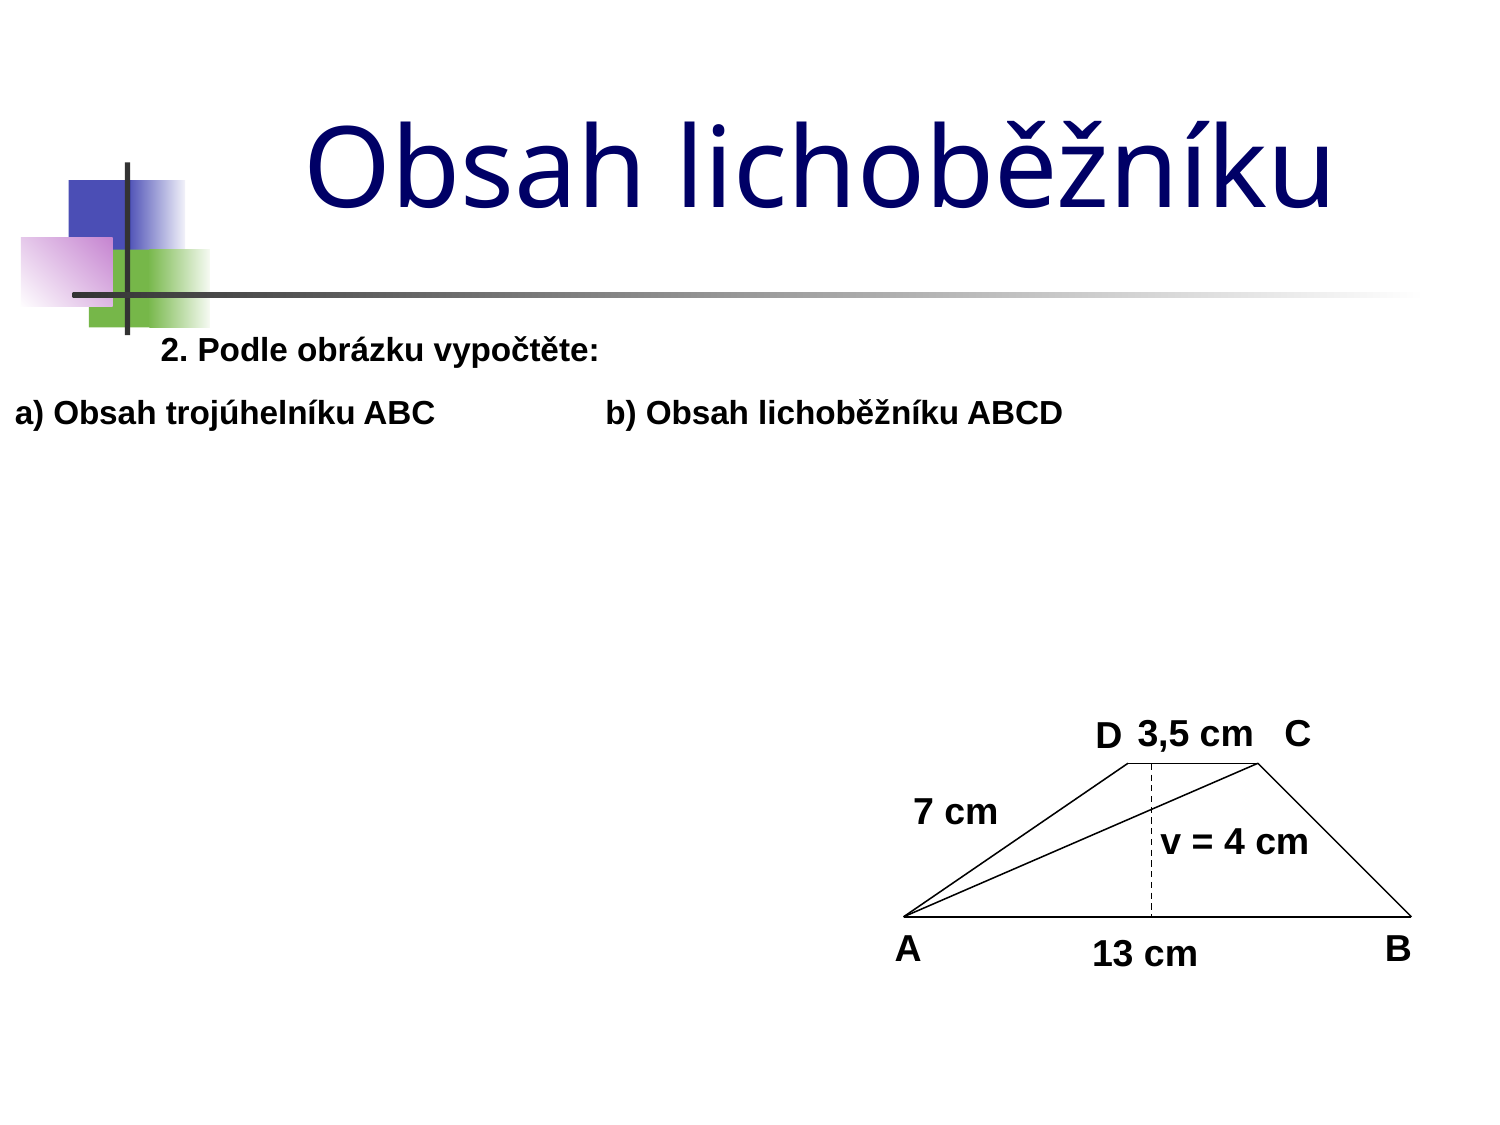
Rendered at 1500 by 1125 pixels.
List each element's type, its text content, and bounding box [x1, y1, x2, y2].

text_box Obsah lichoběžníku [171, 42, 1471, 283]
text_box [1259, 762, 1412, 917]
text_box b) Obsah lichoběžníku ABCD [590, 383, 1089, 439]
text_box C [1272, 701, 1353, 761]
text_box 2. Podle obrázku vypočtěte: [145, 320, 644, 375]
text_box D [1080, 703, 1122, 760]
text_box a) Obsah trojúhelníku ABC [0, 383, 498, 439]
text_box 3,5 cm [1122, 701, 1272, 761]
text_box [903, 762, 1259, 917]
text_box 13 cm [1077, 926, 1267, 982]
text_box B [1370, 916, 1453, 977]
text_box A [879, 916, 963, 977]
